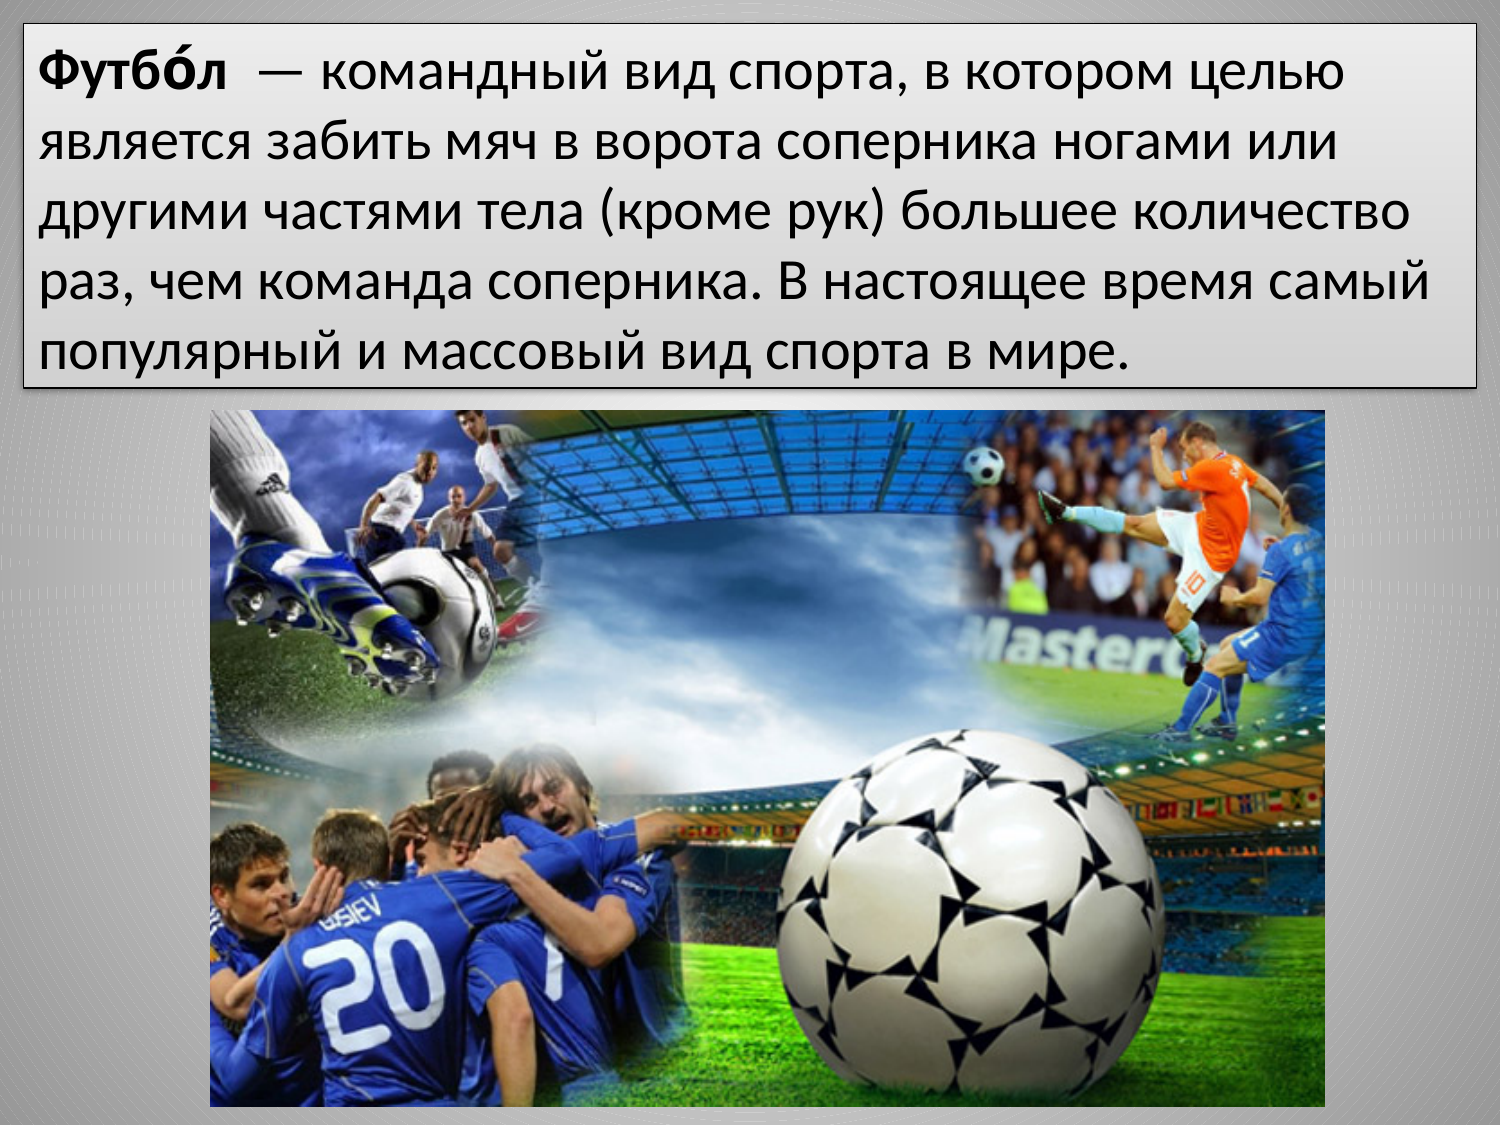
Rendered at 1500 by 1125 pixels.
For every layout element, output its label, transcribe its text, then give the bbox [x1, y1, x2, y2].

text_box Футбо́л — командный вид спорта, в котором целью является забить мяч в ворота соперника ногами или другими частями тела (кроме рук) большее количество раз, чем команда соперника. В настоящее время самый популярный и массовый вид спорта в мире. [23, 23, 1477, 389]
picture [210, 409, 1325, 1108]
